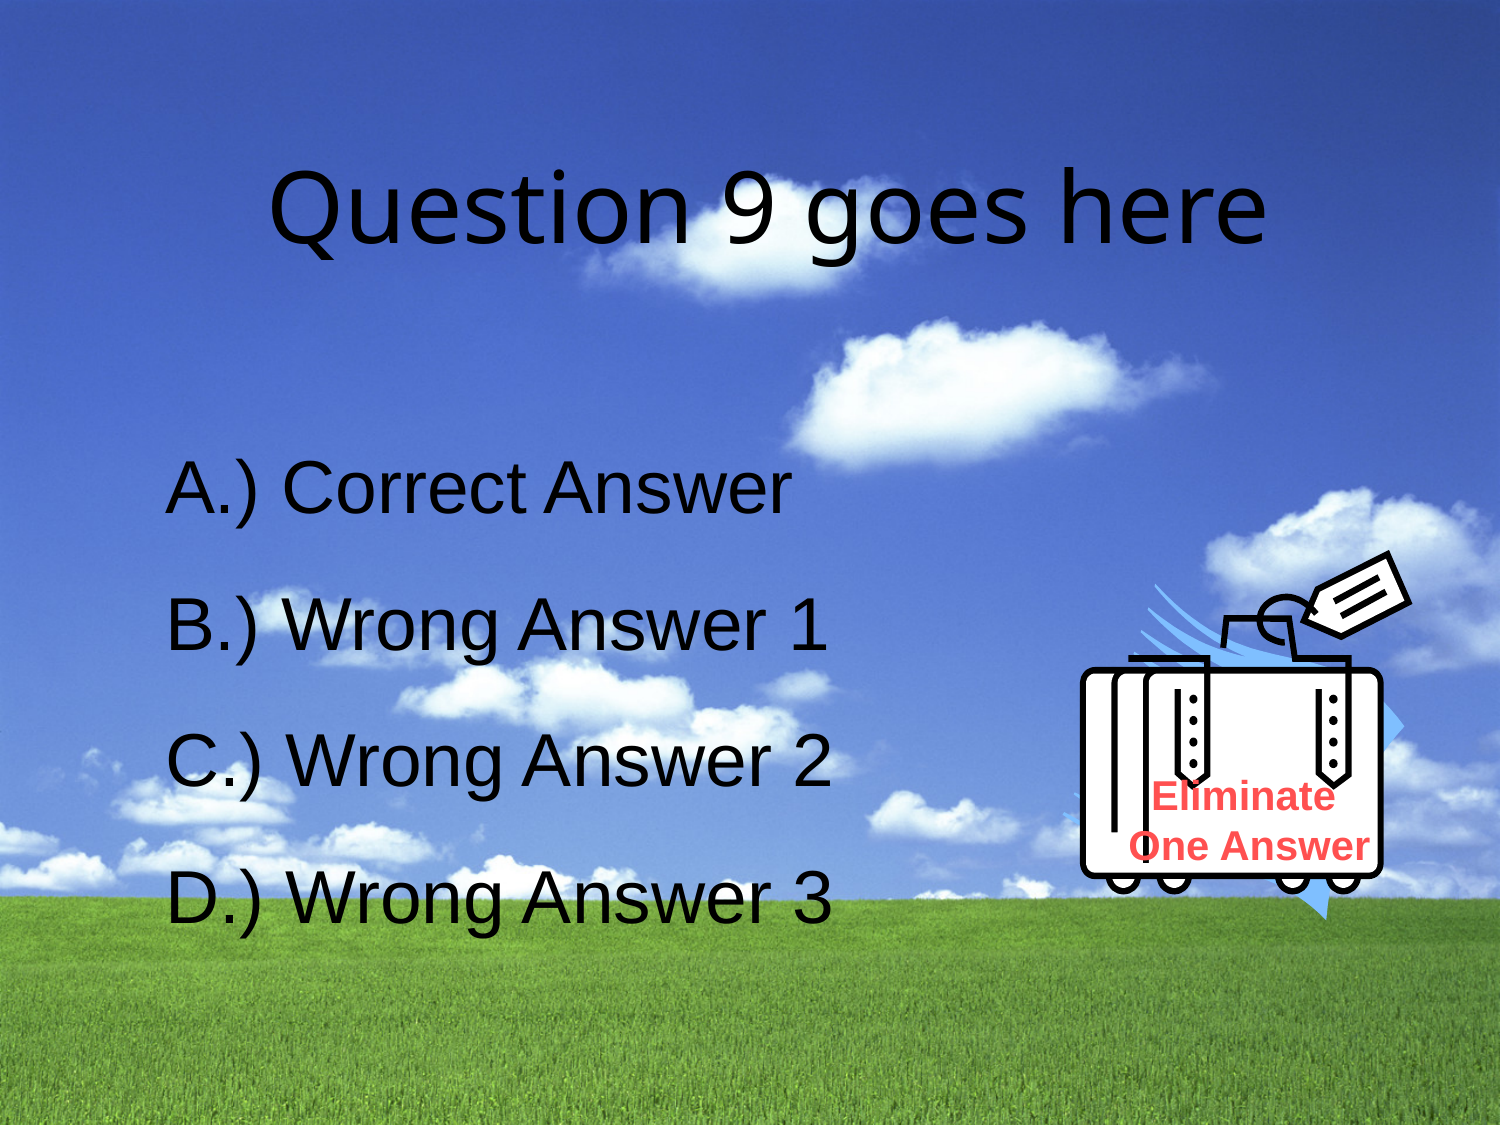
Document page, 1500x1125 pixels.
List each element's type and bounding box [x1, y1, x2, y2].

picture [0, 0, 1500, 1125]
text_box [1062, 549, 1413, 921]
